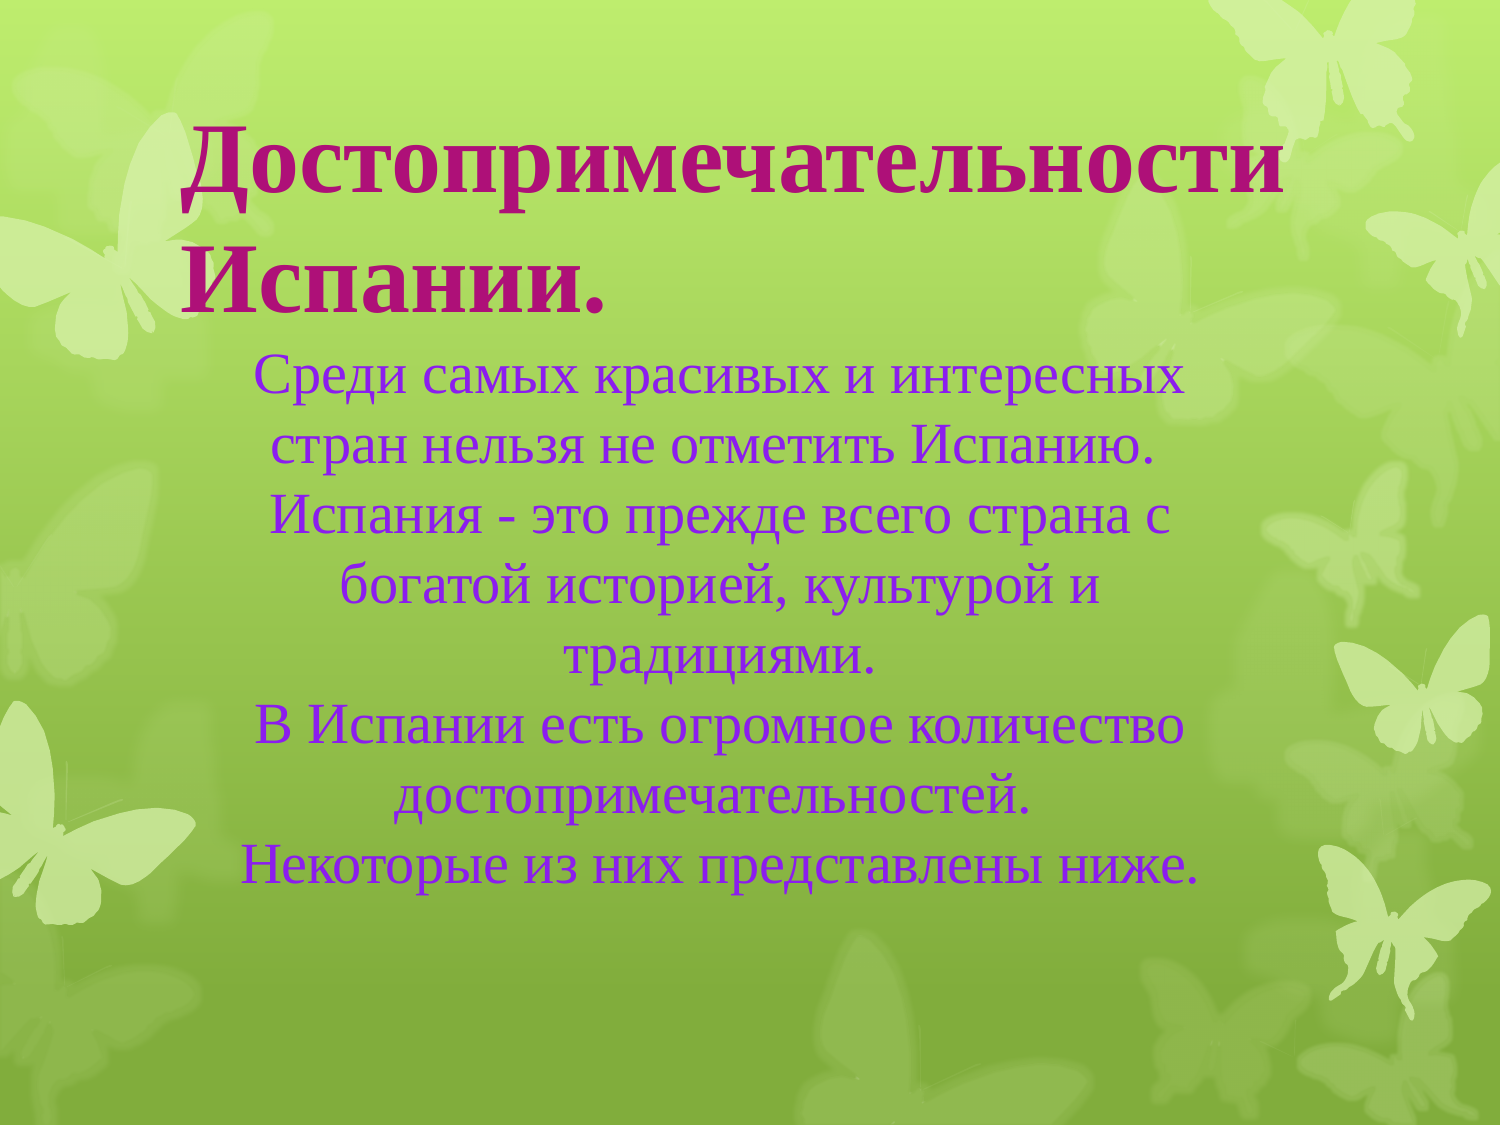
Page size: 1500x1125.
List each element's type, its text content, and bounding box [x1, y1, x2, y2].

text_box Среди самых красивых и интересных стран нельзя не отметить Испанию. Испания - это прежде всего страна с богатой историей, культурой и традициями. В Испании есть огромное количество достопримечательностей. Некоторые из них представлены ниже. [171, 327, 1270, 903]
title Достопримечательности Испании. [165, 110, 1335, 315]
